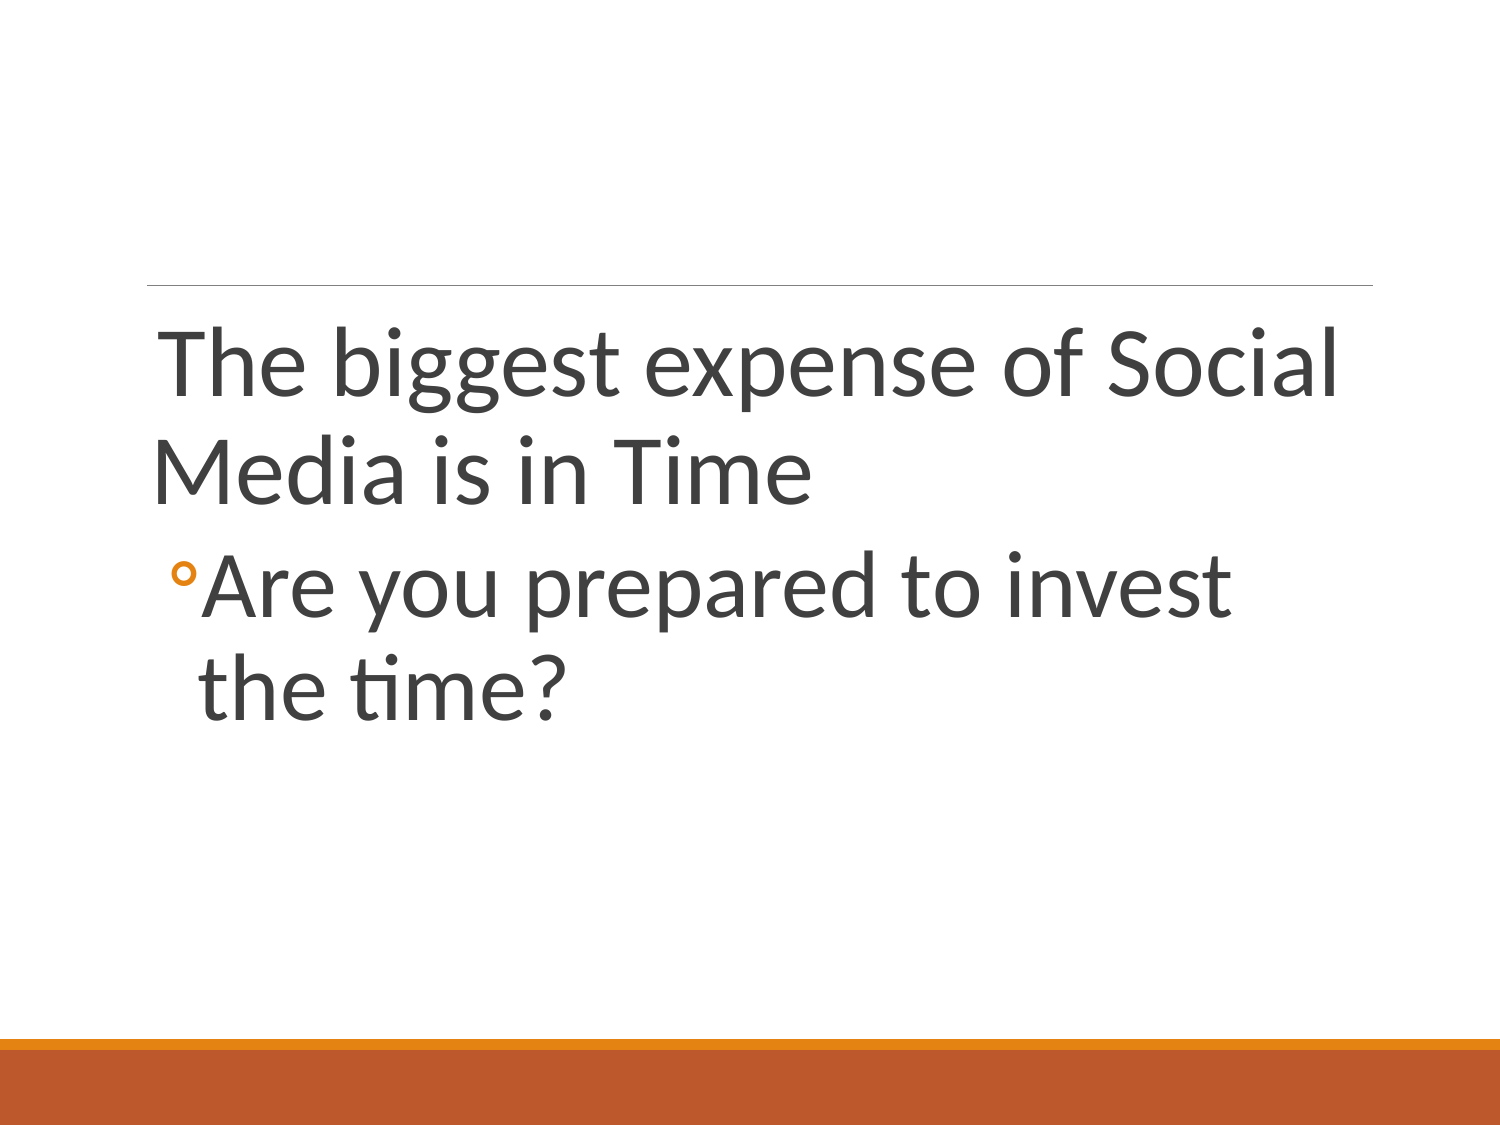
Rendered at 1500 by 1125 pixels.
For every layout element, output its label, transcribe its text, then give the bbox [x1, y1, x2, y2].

list The biggest expense of Social Media is in Time Are you prepared to invest the time? [135, 302, 1373, 963]
